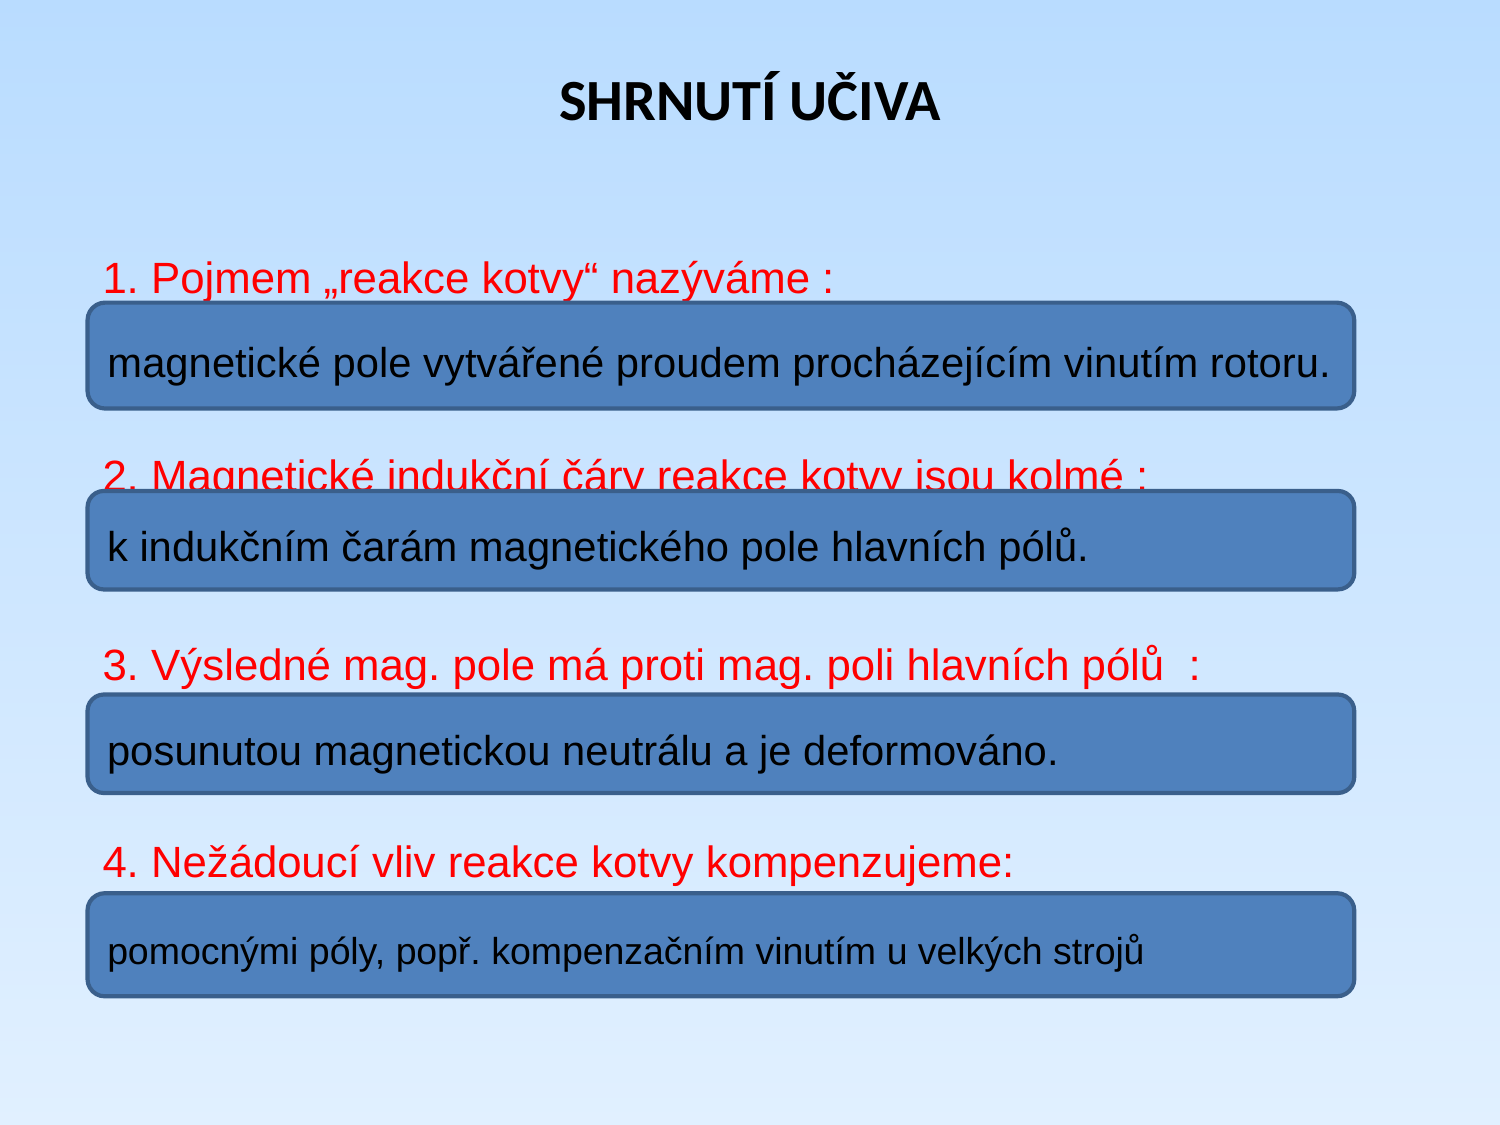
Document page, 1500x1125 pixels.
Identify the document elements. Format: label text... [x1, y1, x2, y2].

text_box k indukčním čarám magnetického pole hlavních pólů. [85, 488, 1357, 592]
list 1. Pojmem „reakce kotvy“ nazýváme : 2. Magnetické indukční čáry reakce kotvy jsou kolmé : 3. Výsledné mag. pole má proti mag. poli hlavních pólů : 4. Nežádoucí vliv reakce kotvy kompenzujeme: [87, 154, 1446, 1125]
text_box pomocnými póly, popř. kompenzačním vinutím u velkých strojů [85, 891, 1357, 999]
text_box posunutou magnetickou neutrálu a je deformováno. [85, 692, 1357, 796]
text_box magnetické pole vytvářené proudem procházejícím vinutím rotoru. [85, 300, 1357, 411]
title Shrnutí učiva [87, 0, 1413, 154]
